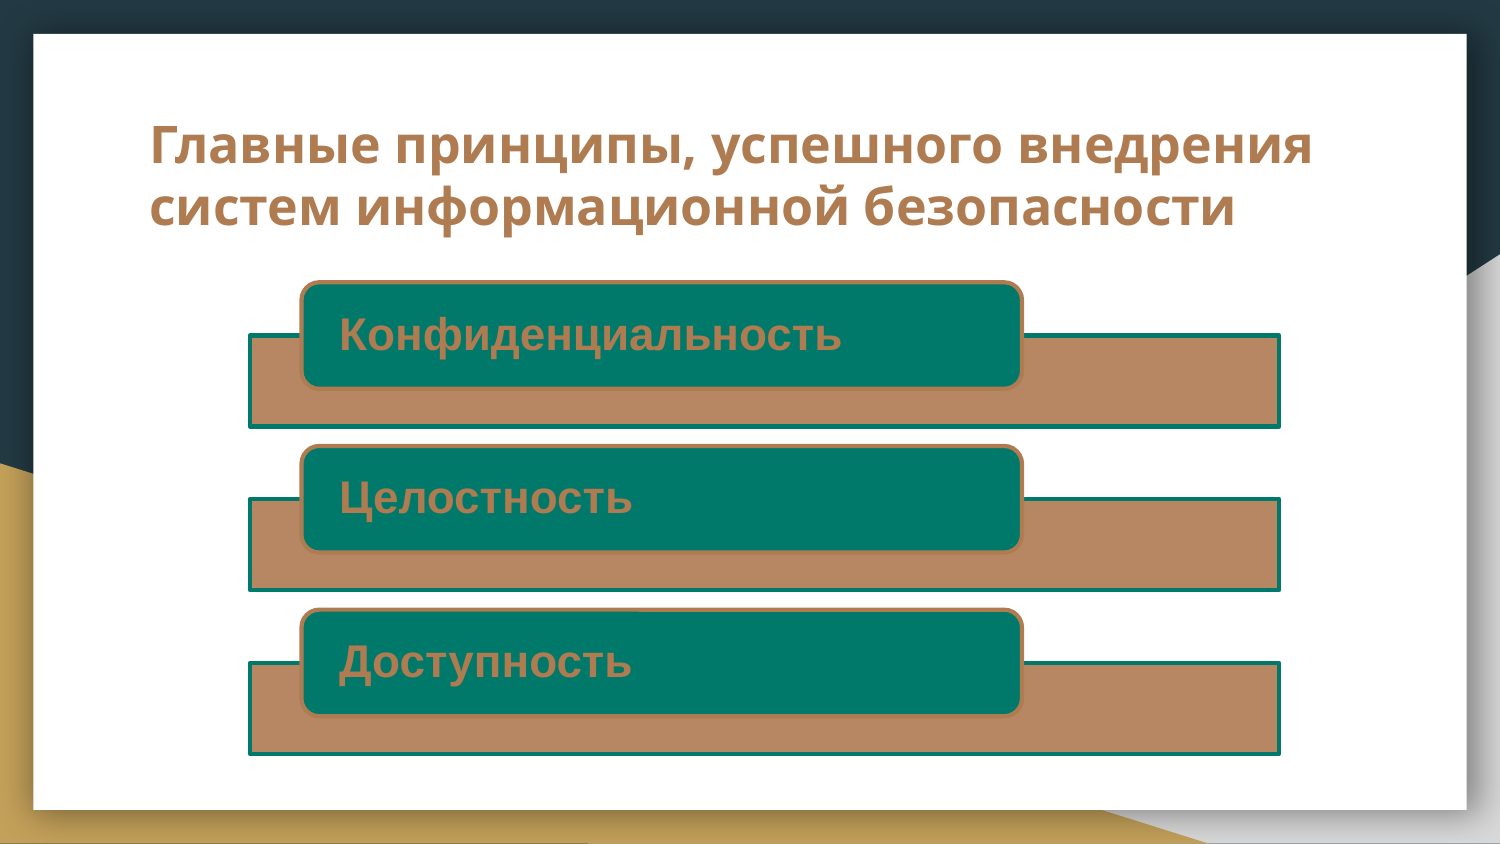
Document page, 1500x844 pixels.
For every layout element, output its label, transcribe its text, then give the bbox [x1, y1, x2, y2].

title Главные принципы, успешного внедрения систем информационной безопасности [134, 96, 1366, 254]
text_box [249, 280, 1280, 756]
